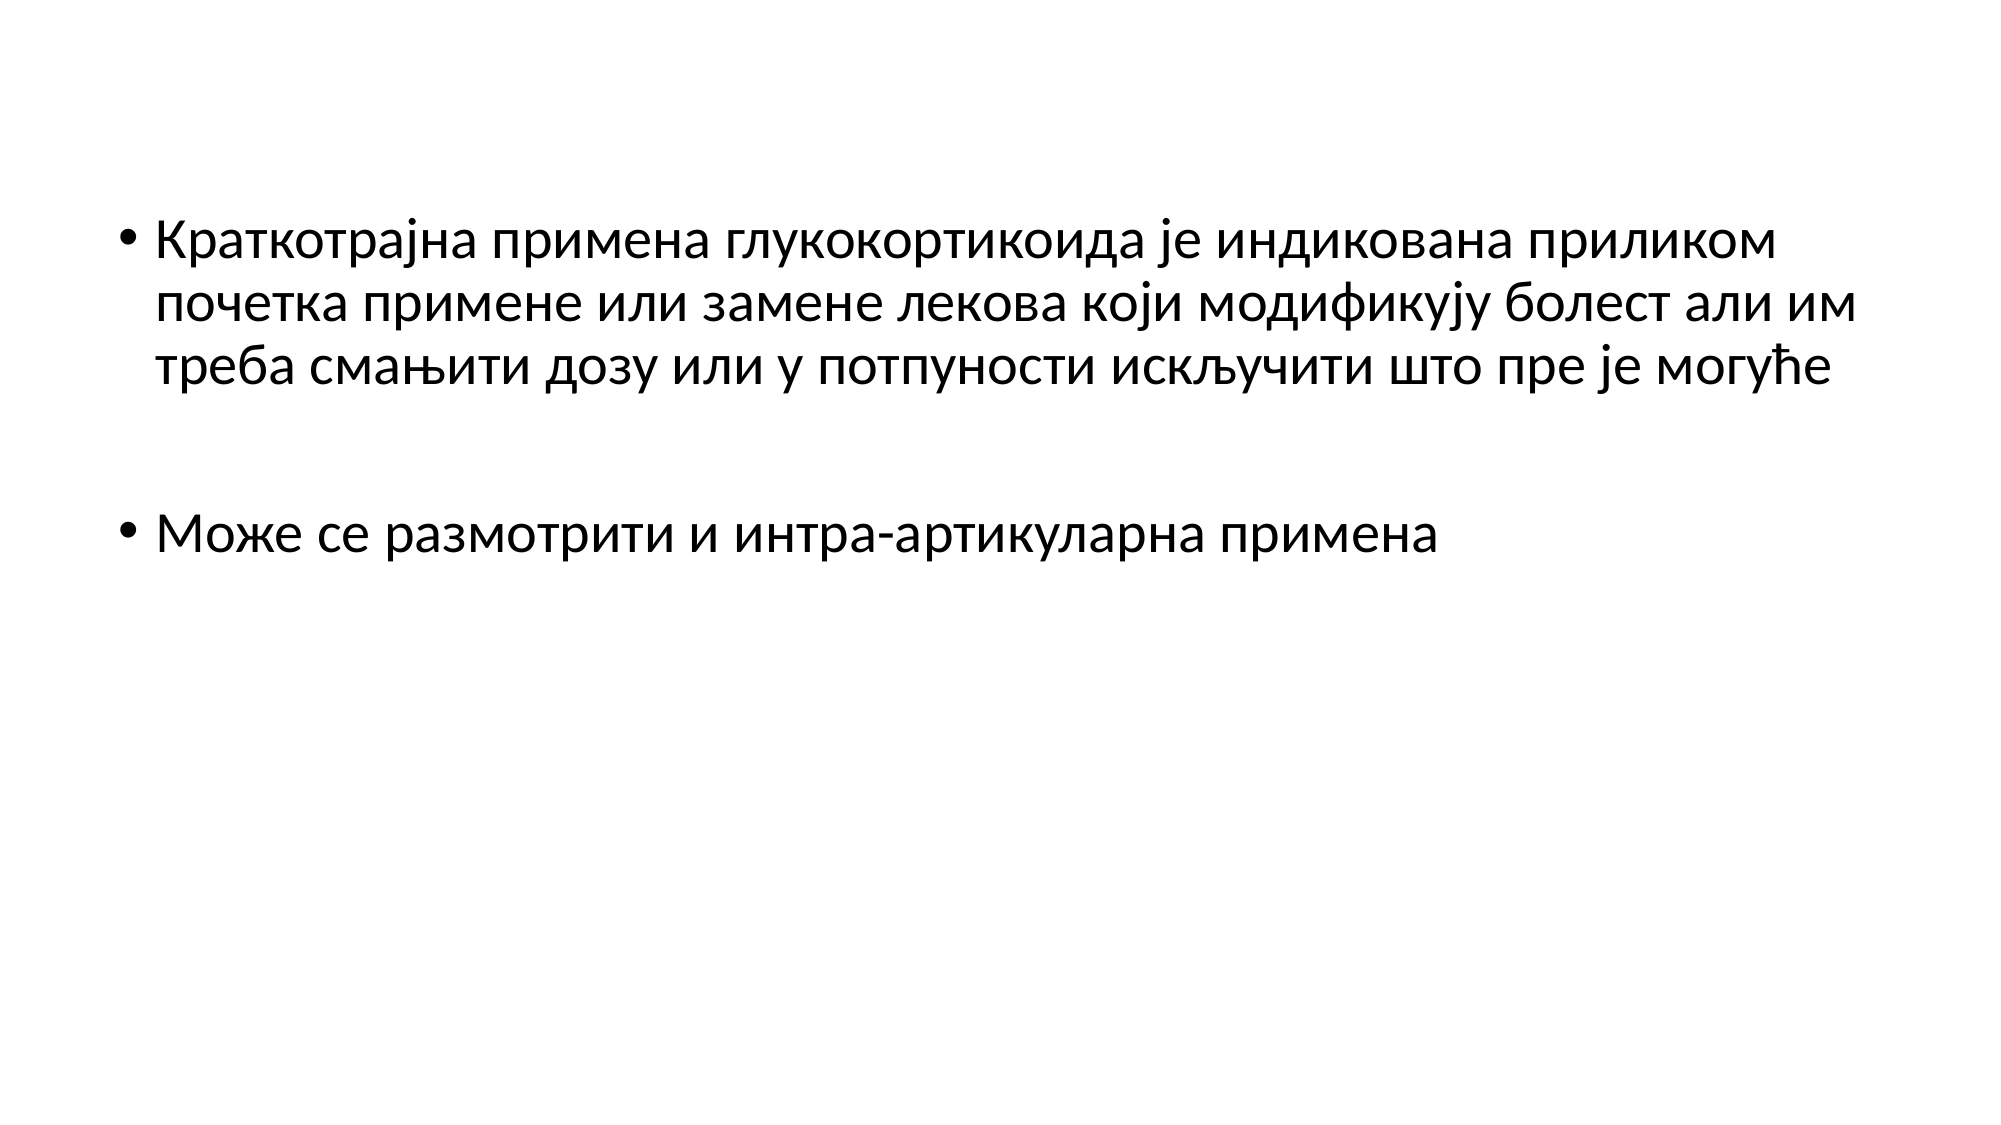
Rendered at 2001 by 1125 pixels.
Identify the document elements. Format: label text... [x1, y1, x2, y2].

list Краткотрајна примена глукокортикоида је индикована приликом почетка примене или замене лекова који модификују болест али им треба смањити дозу или у потпуности искључити што пре је могуће Може се размотрити и интра-артикуларна примена [103, 200, 1905, 915]
